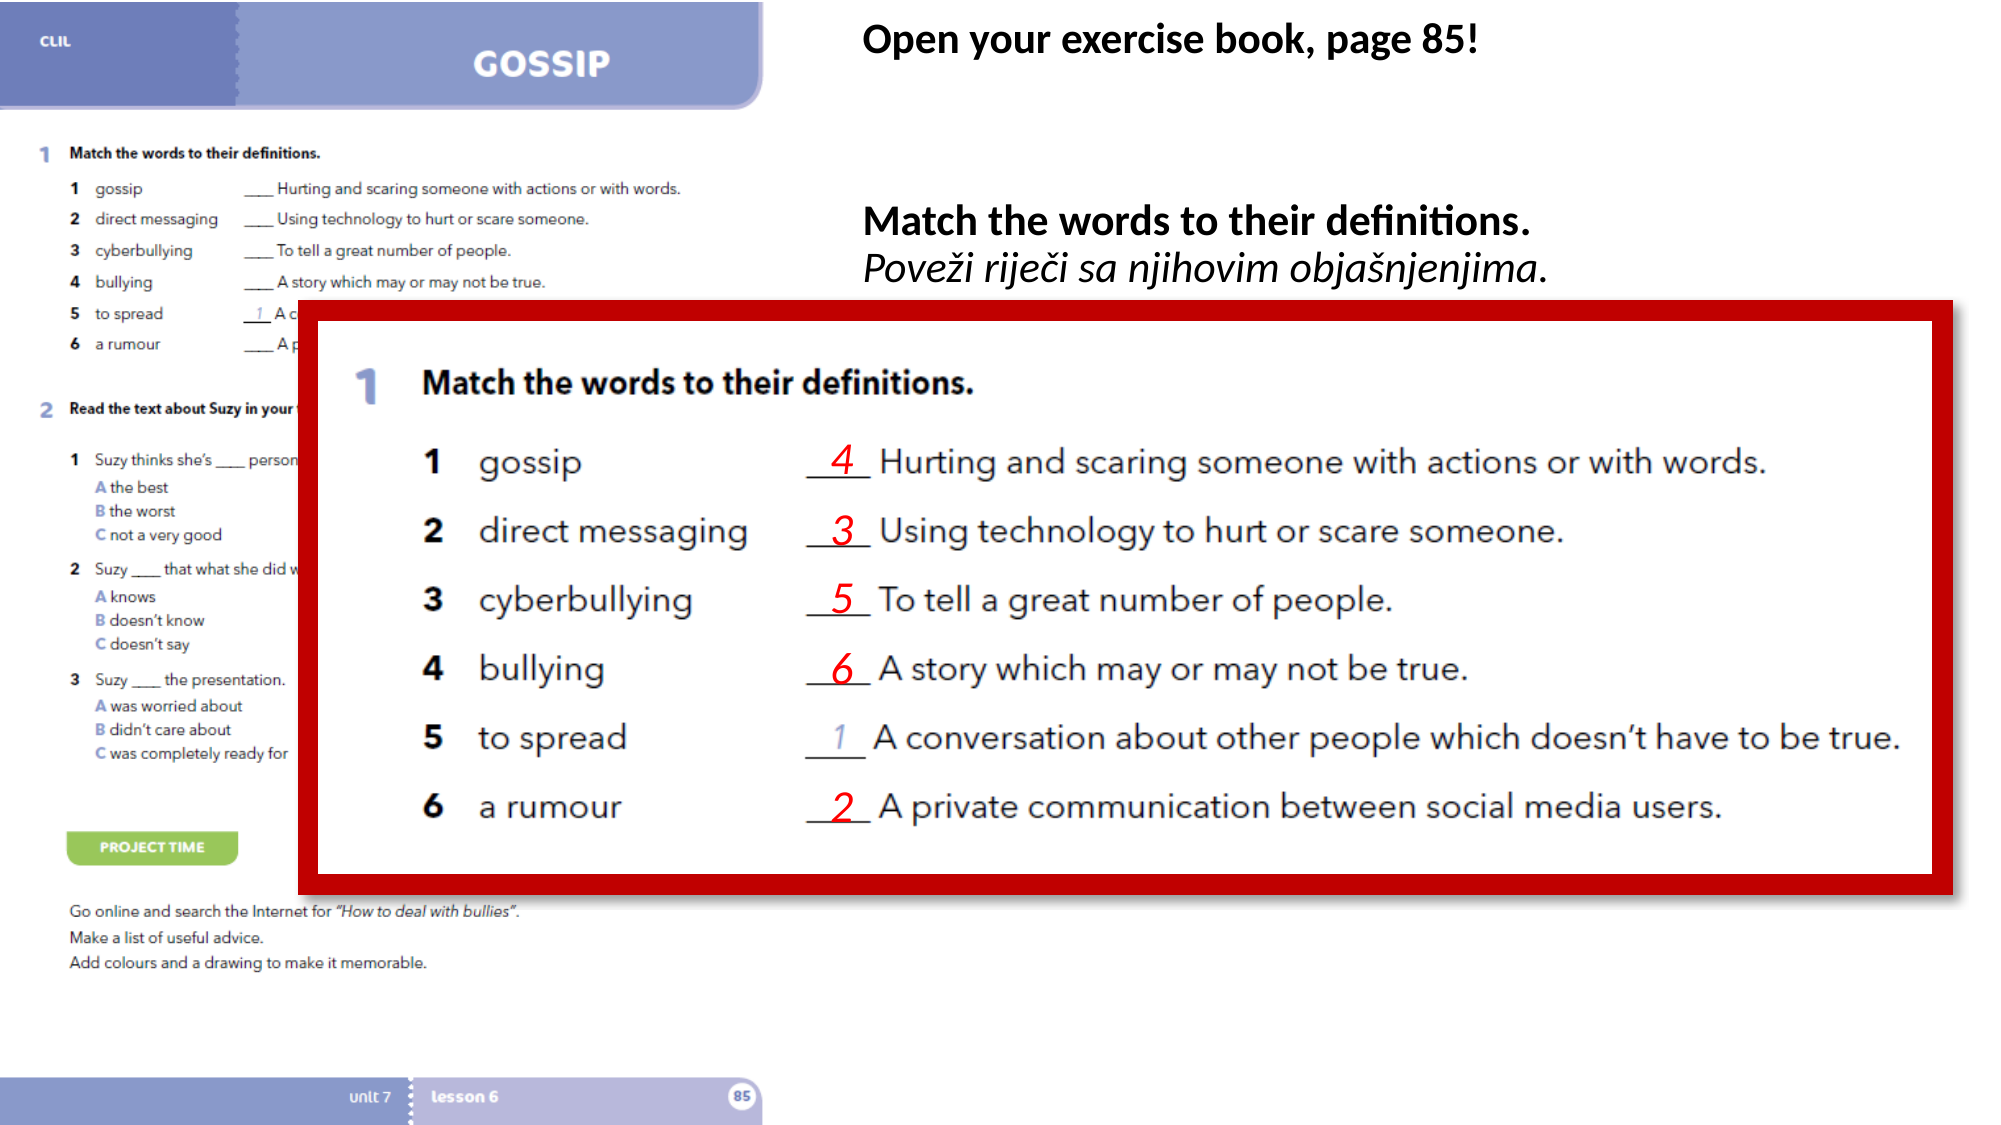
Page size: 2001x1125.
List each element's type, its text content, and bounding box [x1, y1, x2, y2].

picture [0, 2, 1933, 1125]
text_box Match the words to their definitions. Poveži riječi sa njihovim objašnjenjima. [847, 190, 1969, 1125]
text_box Open your exercise book, page 85! [847, 8, 1775, 71]
